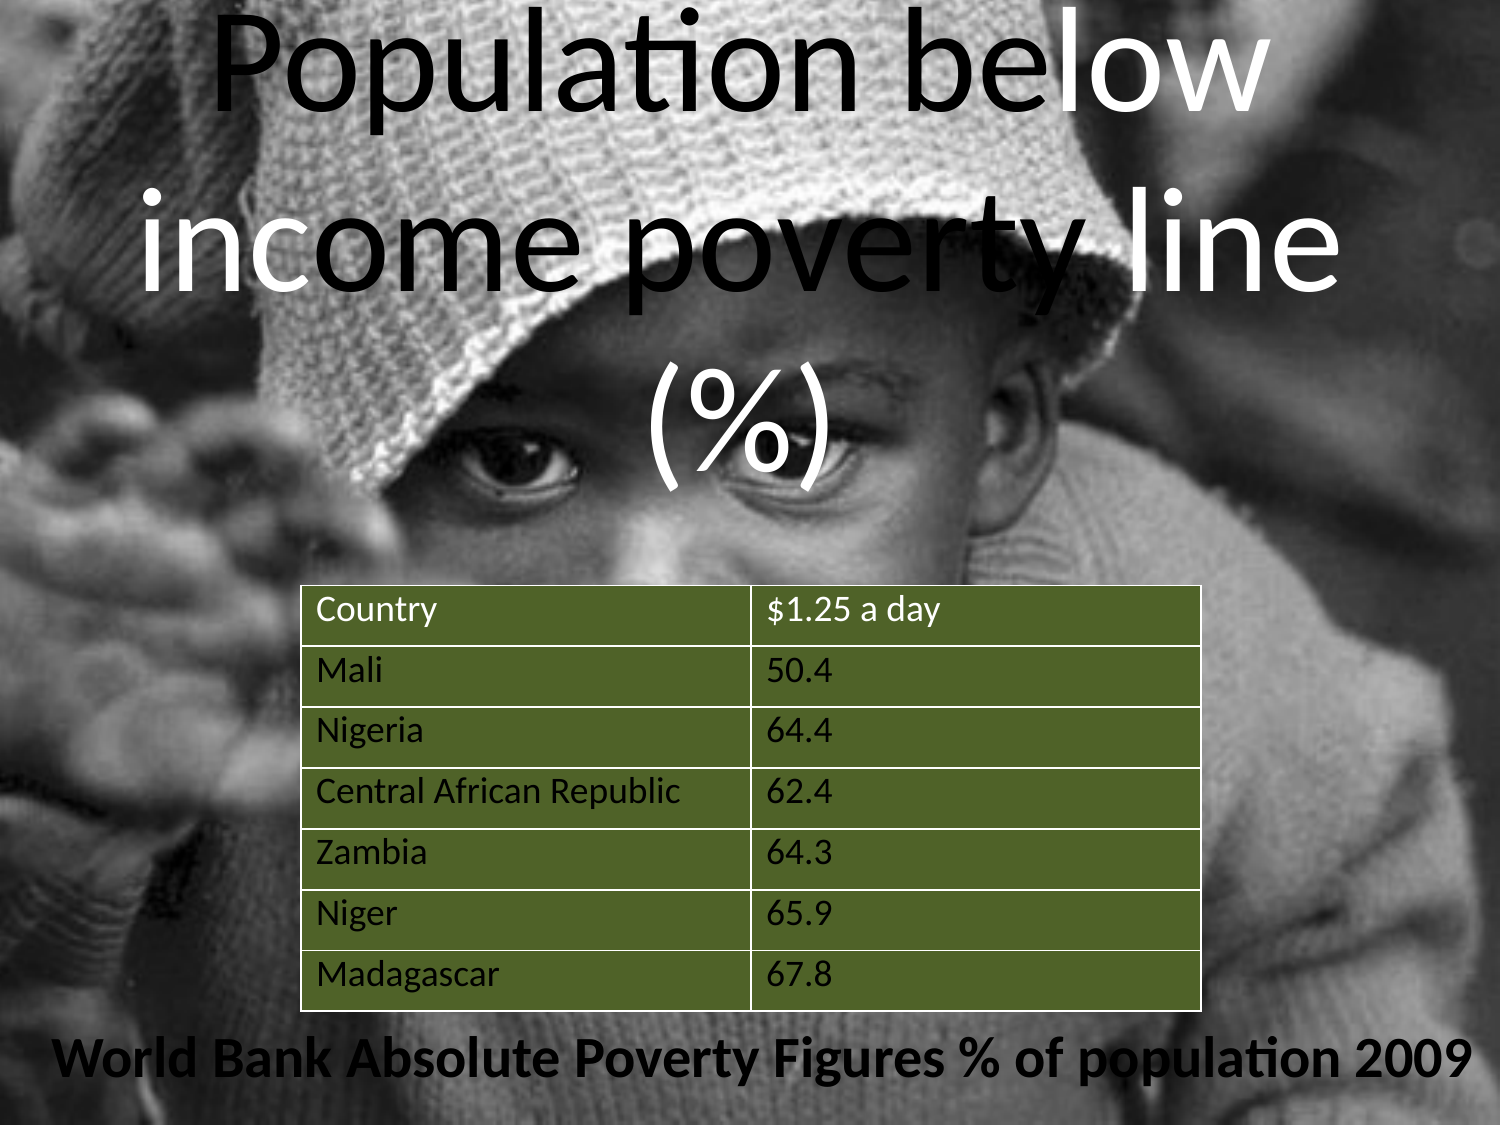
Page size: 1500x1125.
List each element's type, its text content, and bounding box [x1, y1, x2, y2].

table_cell 64.4 [752, 708, 1200, 767]
text_box World Bank Absolute Poverty Figures % of population 2009 [24, 1011, 1500, 1097]
table_cell Nigeria [302, 708, 750, 767]
table_cell Central African Republic [302, 769, 750, 828]
table_header $1.25 a day [752, 586, 1200, 645]
table_cell Niger [302, 891, 750, 950]
title Population below income poverty line (%) [64, 137, 1415, 325]
table_cell 67.8 [752, 951, 1200, 1010]
table_cell 62.4 [752, 769, 1200, 828]
table_cell 64.3 [752, 830, 1200, 889]
picture [0, 0, 1500, 1125]
table_header Country [302, 586, 750, 645]
table_cell Mali [302, 647, 750, 706]
table_cell Zambia [302, 830, 750, 889]
table_cell Madagascar [302, 951, 750, 1010]
table_cell 50.4 [752, 647, 1200, 706]
table_cell 65.9 [752, 891, 1200, 950]
